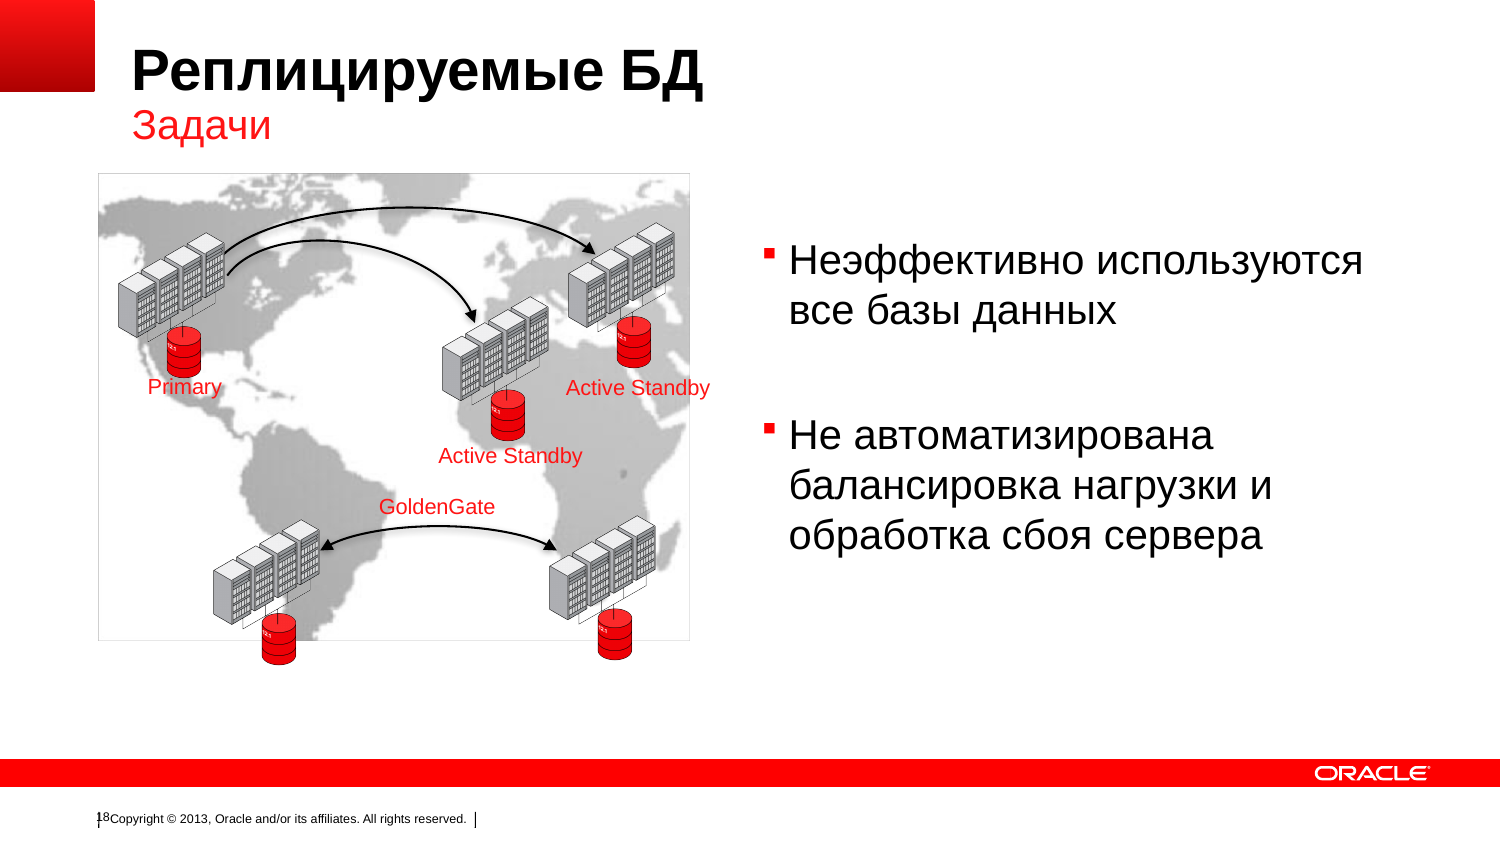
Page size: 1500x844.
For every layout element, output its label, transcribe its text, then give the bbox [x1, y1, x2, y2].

picture [0, 759, 1500, 787]
text_box Active Standby [694, 366, 725, 407]
picture [97, 173, 690, 666]
title Реплицируемые БД Задачи [131, 40, 1482, 107]
list Неэффективно используются все базы данных Не автоматизирована балансировка нагрузки и обработка сбоя сервера [751, 233, 1403, 622]
